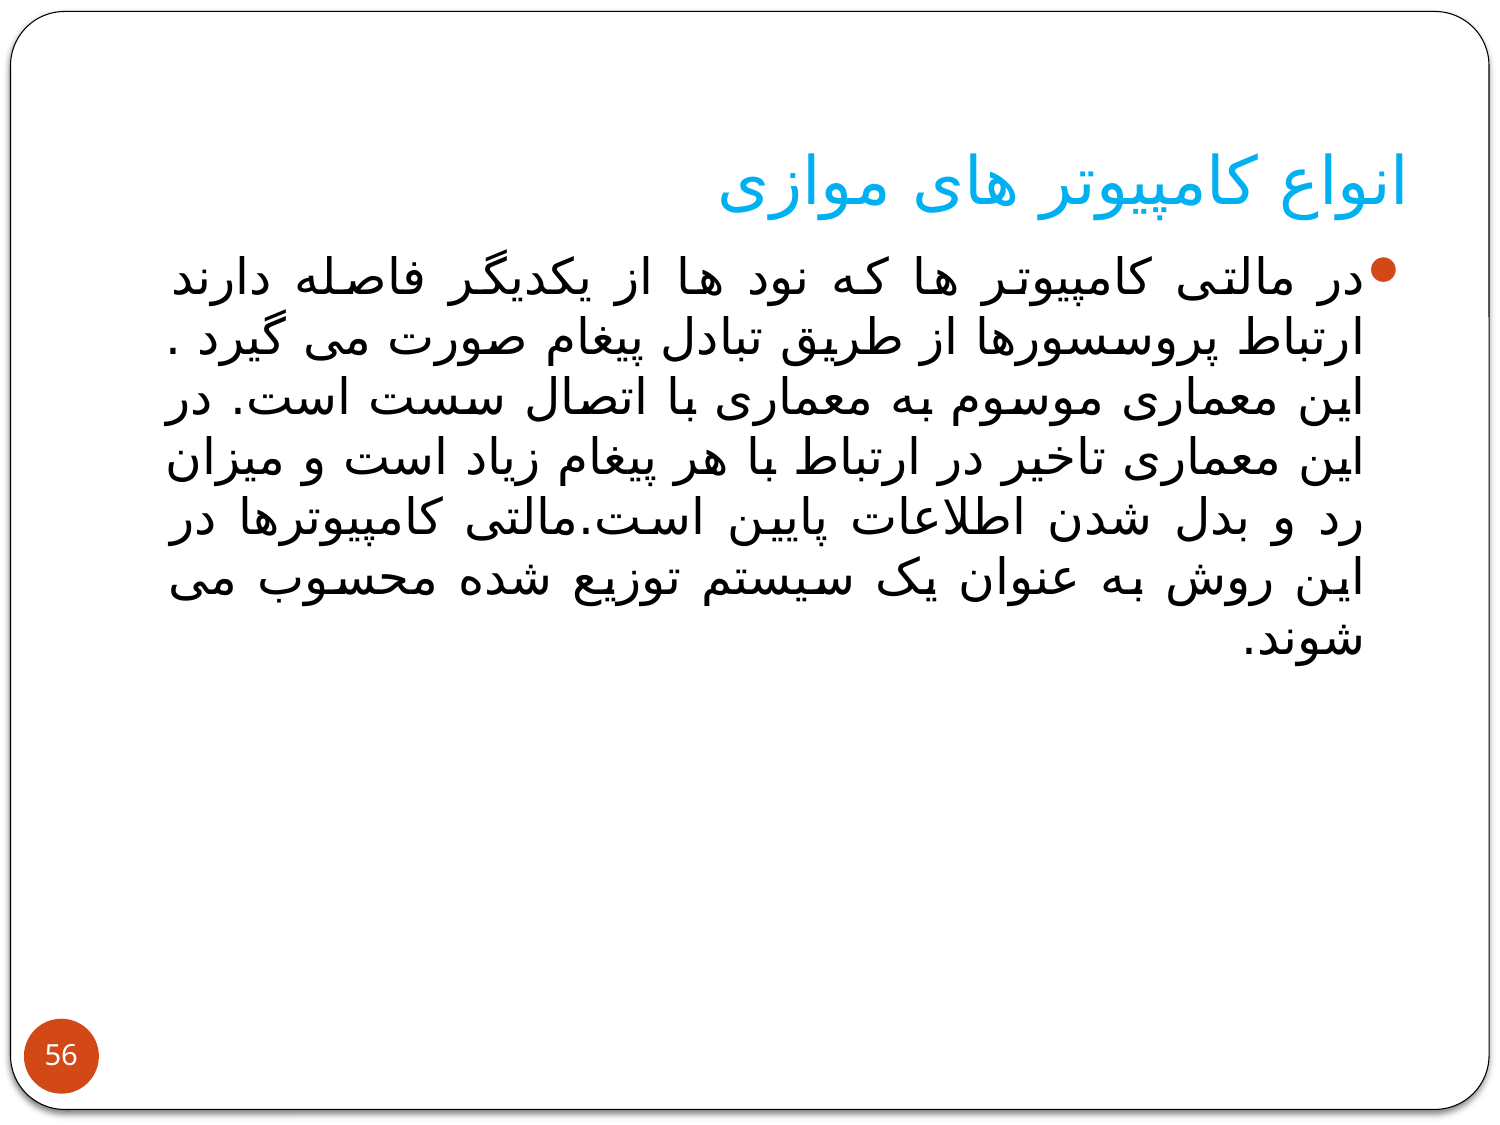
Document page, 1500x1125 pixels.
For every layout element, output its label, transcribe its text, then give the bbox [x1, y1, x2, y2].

list در مالتی کامپیوتر ها که نود ها از یکدیگر فاصله دارند ارتباط پروسسورها از طریق تبادل پیغام صورت می گیرد . این معماری موسوم به معماری با اتصال سست است. در این معماری تاخیر در ارتباط با هر پیغام زیاد است و میزان رد و بدل شدن اطلاعات پایین است.مالتی کامپیوترها در این روش به عنوان یک سیستم توزیع شده محسوب می شوند. [150, 237, 1425, 988]
slide_number 56 [23, 1018, 99, 1094]
title انواع کامپیوتر های موازی [150, 45, 1425, 233]
